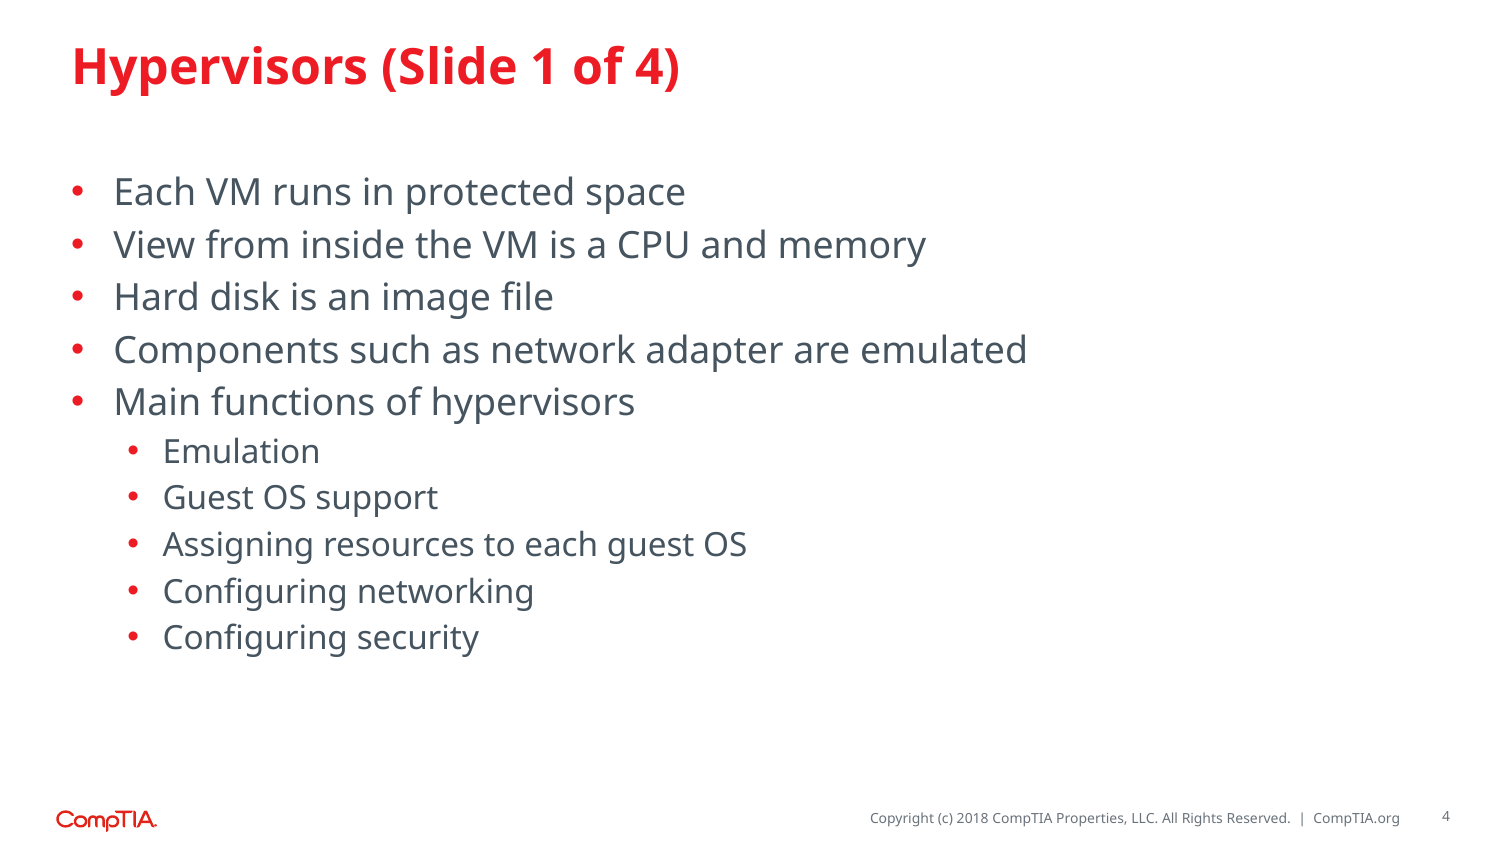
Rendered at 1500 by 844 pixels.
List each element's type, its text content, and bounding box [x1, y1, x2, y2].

title Hypervisors (Slide 1 of 4) [56, 12, 1444, 117]
list Each VM runs in protected space View from inside the VM is a CPU and memory Hard disk is an image file Components such as network adapter are emulated Main functions of hypervisors Emulation Guest OS support Assigning resources to each guest OS Configuring networking Configuring security [56, 160, 1444, 746]
slide_number 4 [1407, 800, 1450, 835]
